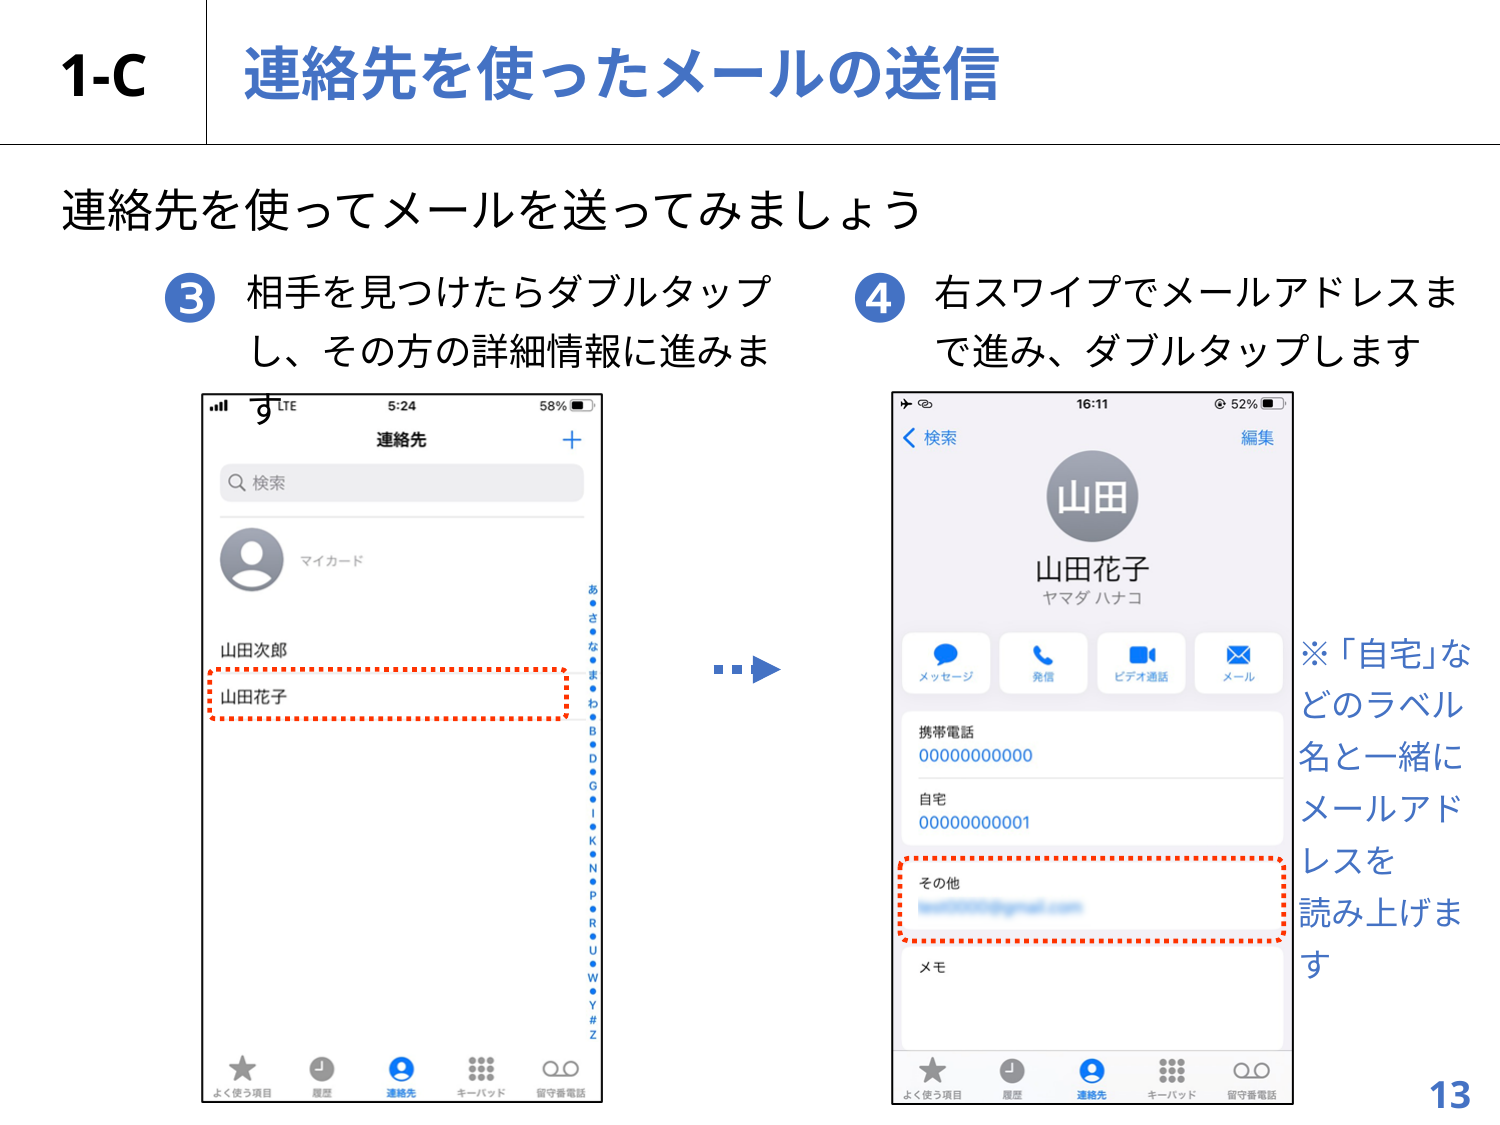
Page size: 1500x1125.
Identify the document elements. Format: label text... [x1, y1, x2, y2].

text_box 13 [1399, 1063, 1500, 1123]
picture [890, 391, 1294, 1105]
picture [201, 393, 603, 1103]
text_box 連絡先を使ってメールを送ってみましょう [46, 180, 1500, 274]
text_box 1-C [0, 0, 207, 147]
title 連絡先を使ったメールの送信 [228, 36, 1472, 116]
text_box 右スワイプでメールアドレスまで進み、ダブルタップします [919, 274, 1492, 380]
text_box ❹ [835, 274, 919, 343]
text_box 相手を見つけたらダブルタップし、その方の詳細情報に進みます [231, 248, 803, 439]
text_box ❸ [145, 274, 223, 343]
text_box ※｢自宅｣などのラベル名と一緒にメールアドレスを 読み上げます [1293, 613, 1500, 992]
